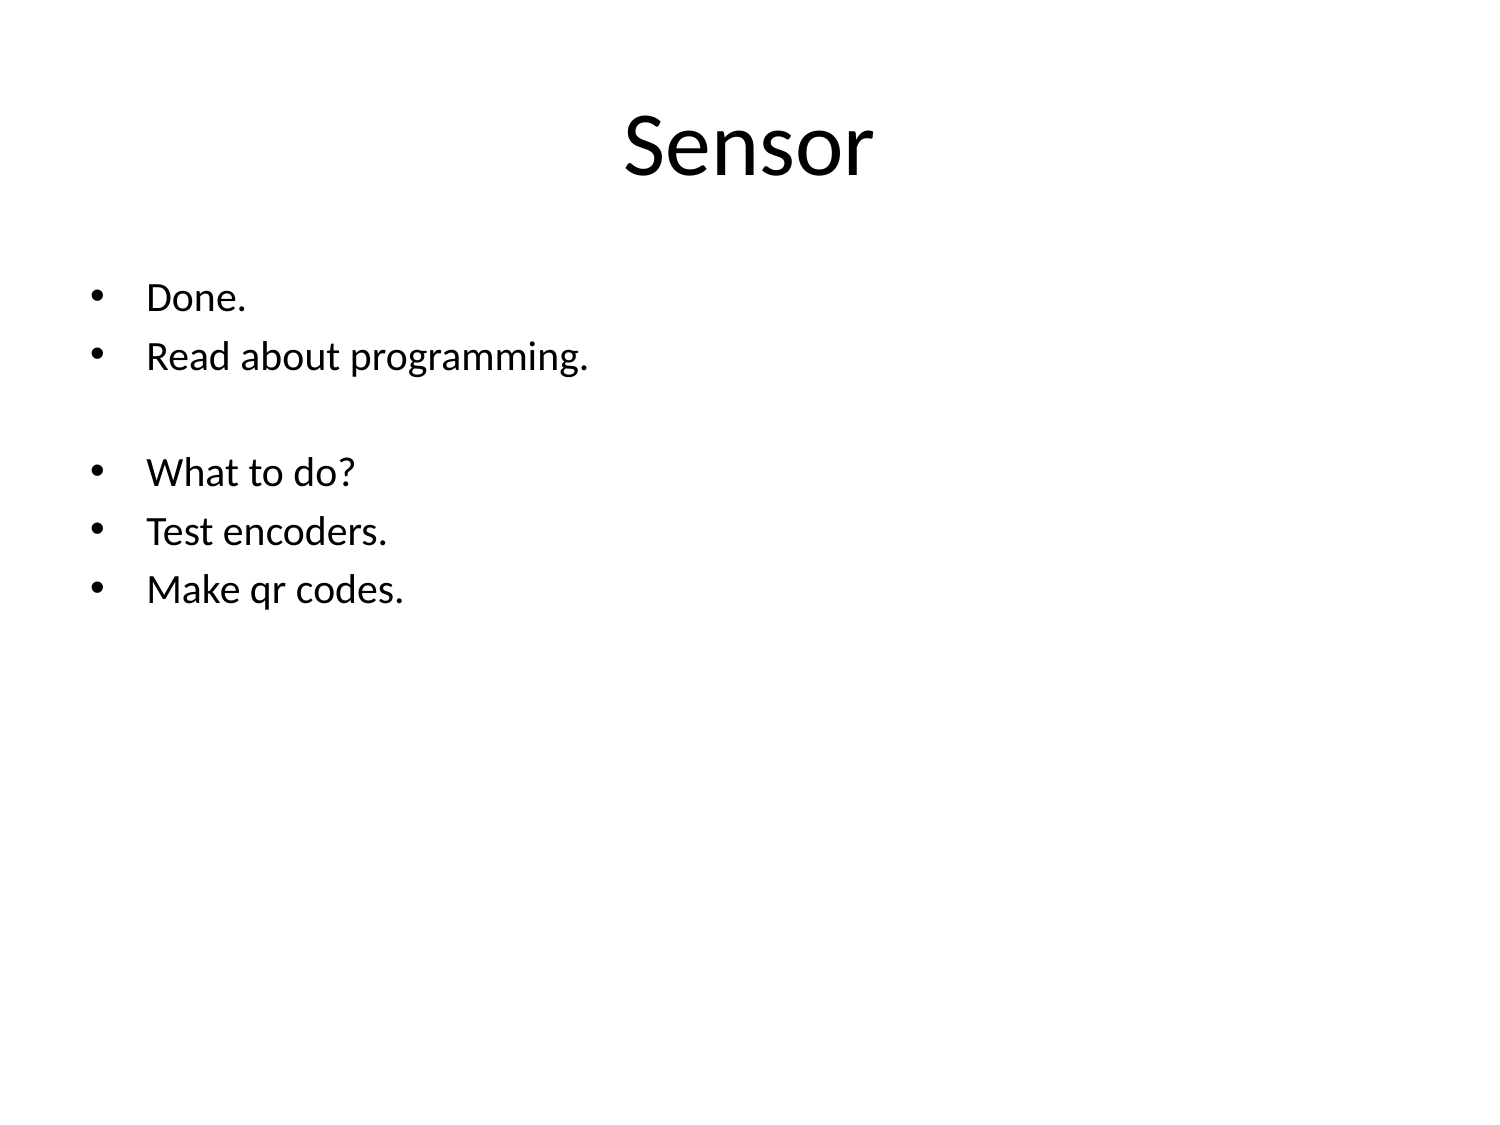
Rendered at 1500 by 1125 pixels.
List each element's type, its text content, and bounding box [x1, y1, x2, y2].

title Sensor [75, 45, 1425, 233]
list Done. Read about programming. What to do? Test encoders. Make qr codes. [75, 262, 1425, 1005]
